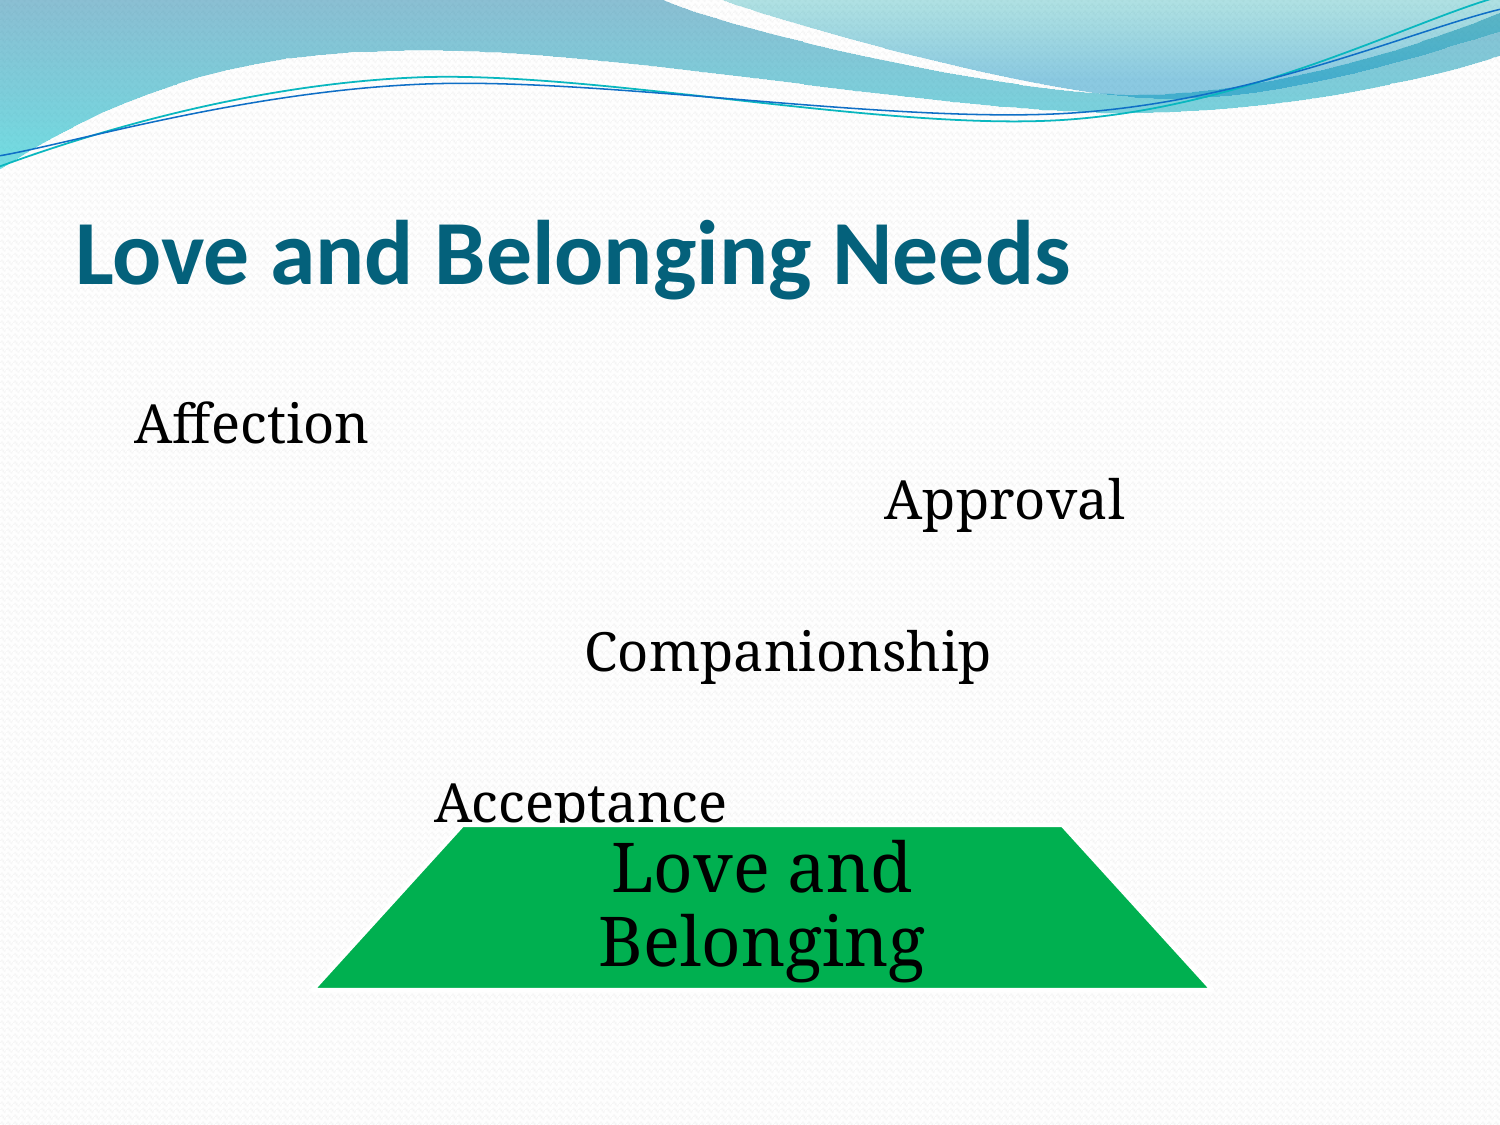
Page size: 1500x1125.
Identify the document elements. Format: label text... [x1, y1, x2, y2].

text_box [312, 824, 1213, 991]
title Love and Belonging Needs [75, 115, 1425, 303]
list Affection Approval Companionship Acceptance [75, 317, 1425, 1038]
